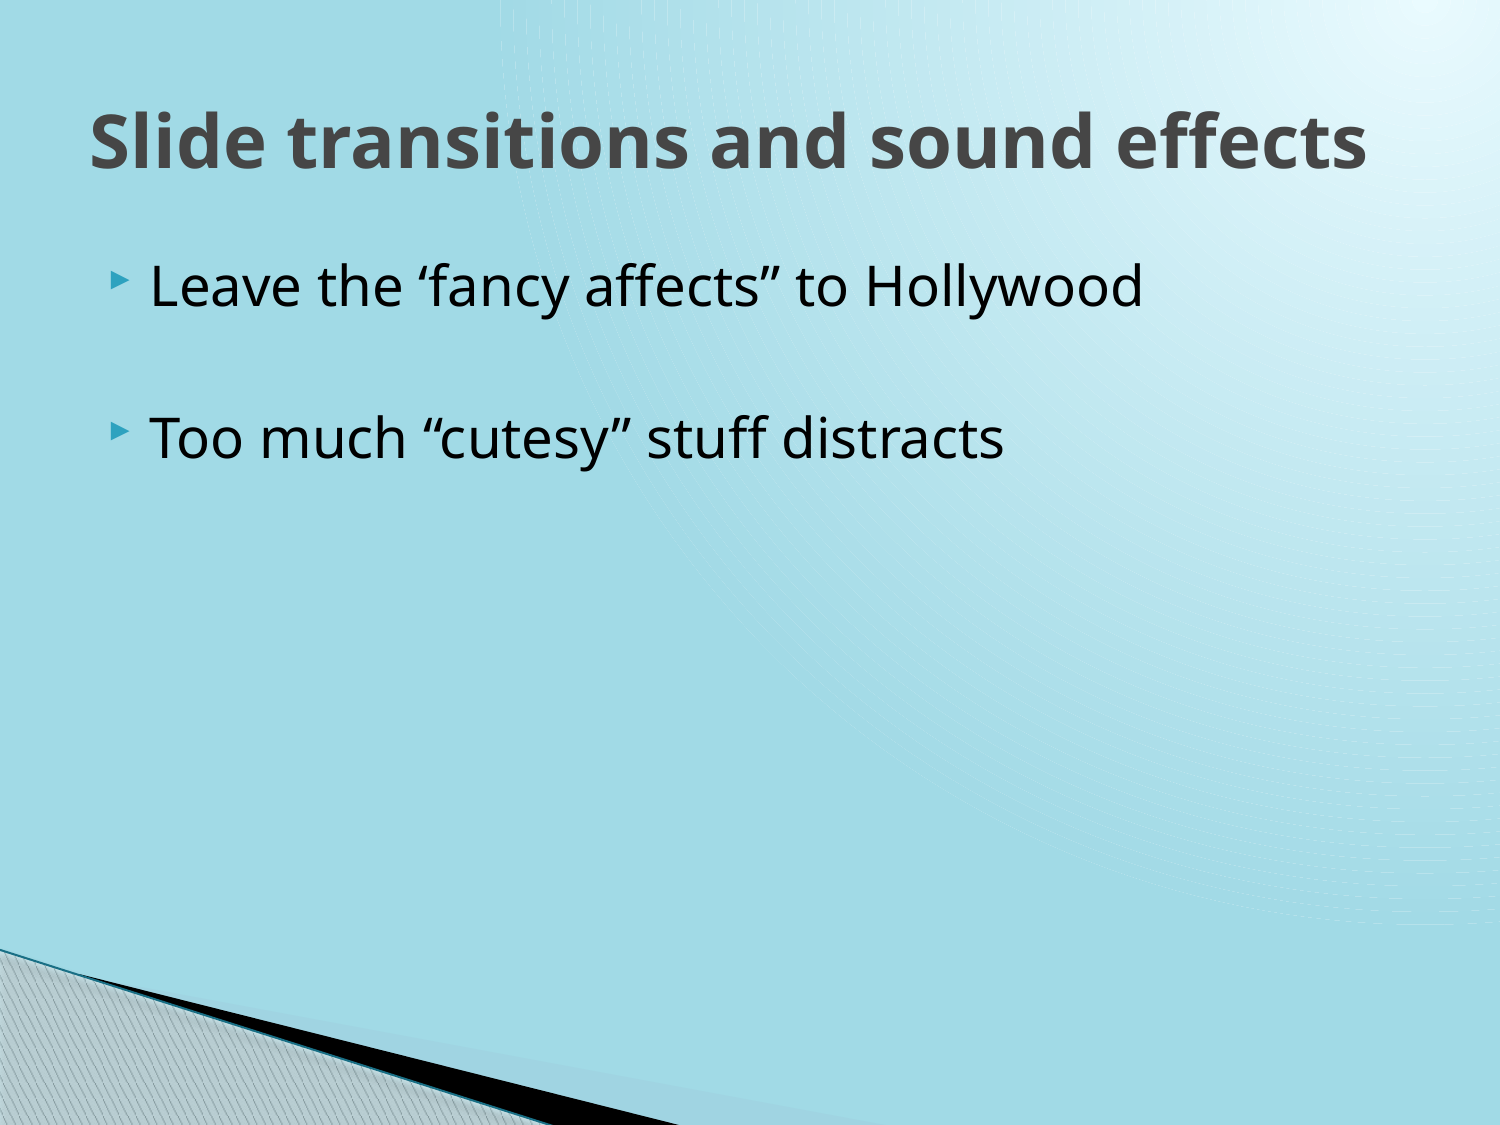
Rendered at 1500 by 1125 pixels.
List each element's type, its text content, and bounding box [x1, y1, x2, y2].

title Slide transitions and sound effects [75, 45, 1425, 233]
list Leave the ‘fancy affects” to Hollywood Too much “cutesy” stuff distracts [75, 243, 1425, 986]
